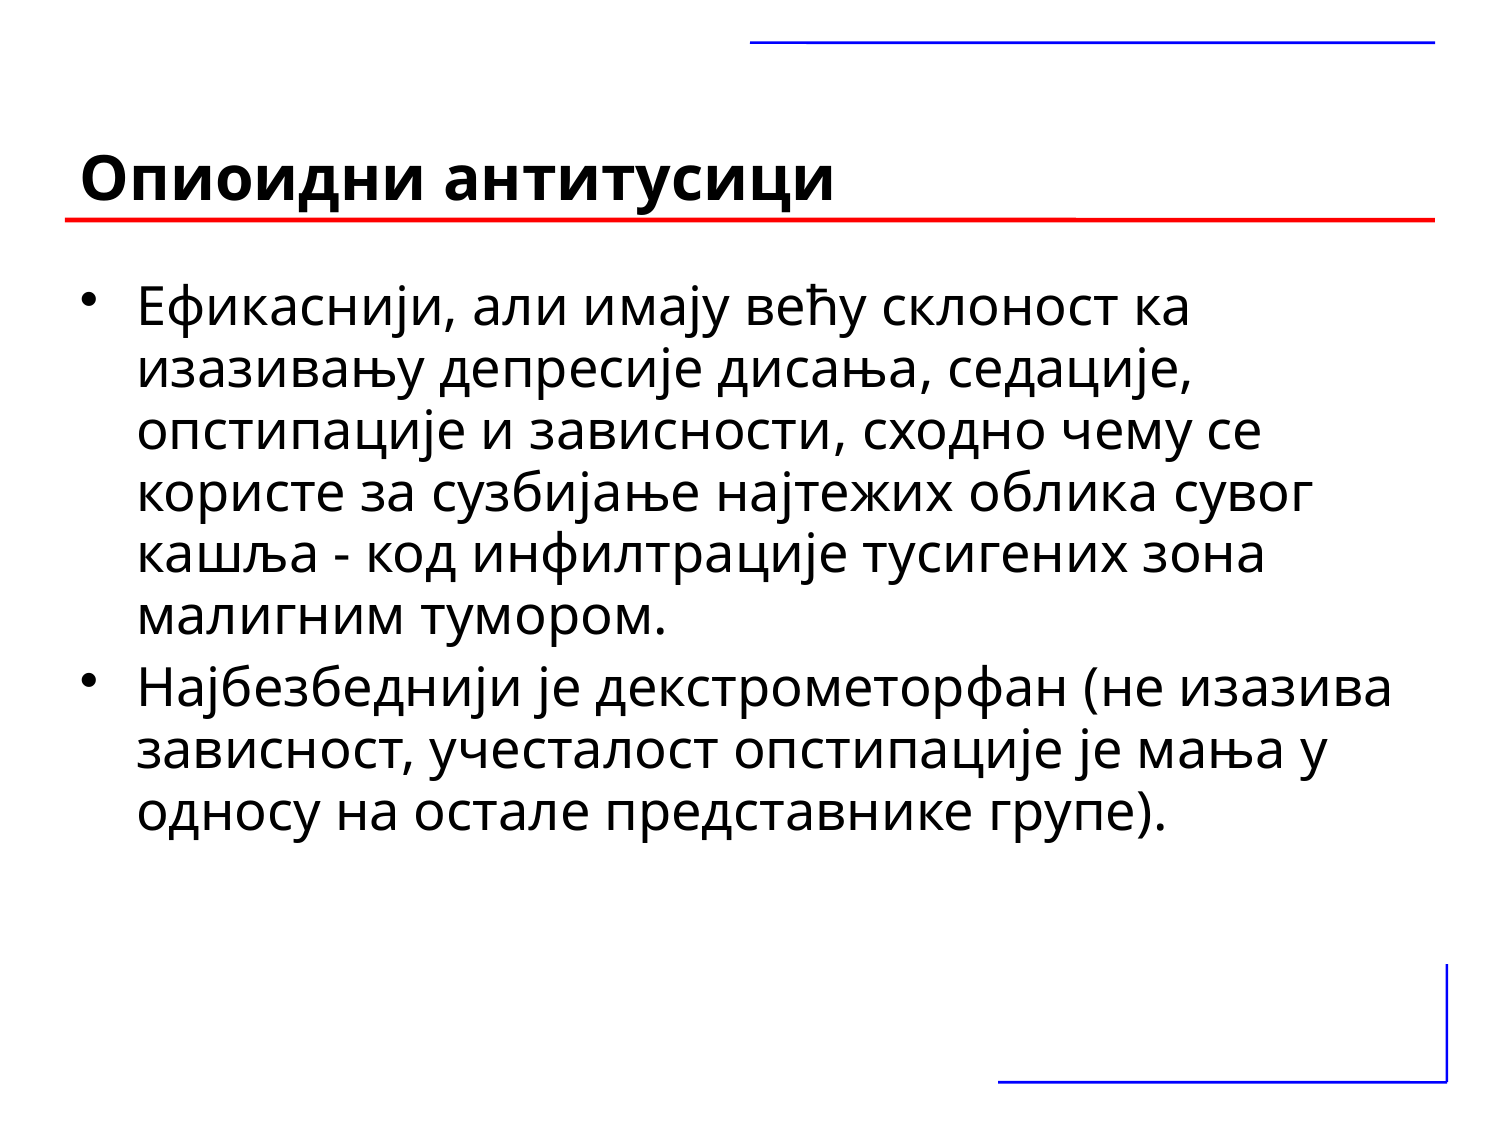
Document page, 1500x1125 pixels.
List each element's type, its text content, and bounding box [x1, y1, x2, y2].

title Опиоидни антитусици [64, 66, 1414, 221]
list Ефикаснији, али имају већу склоност ка изазивању депресије дисања, седације, опстипације и зависности, сходно чему се користе за сузбијање најтежих облика сувог кашља - код инфилтрације тусигених зона малигним тумором. Најбезбеднији је декстрометорфан (не изазива зависност, учесталост опстипације је мања у односу на остале представнике групе). [64, 268, 1416, 1012]
